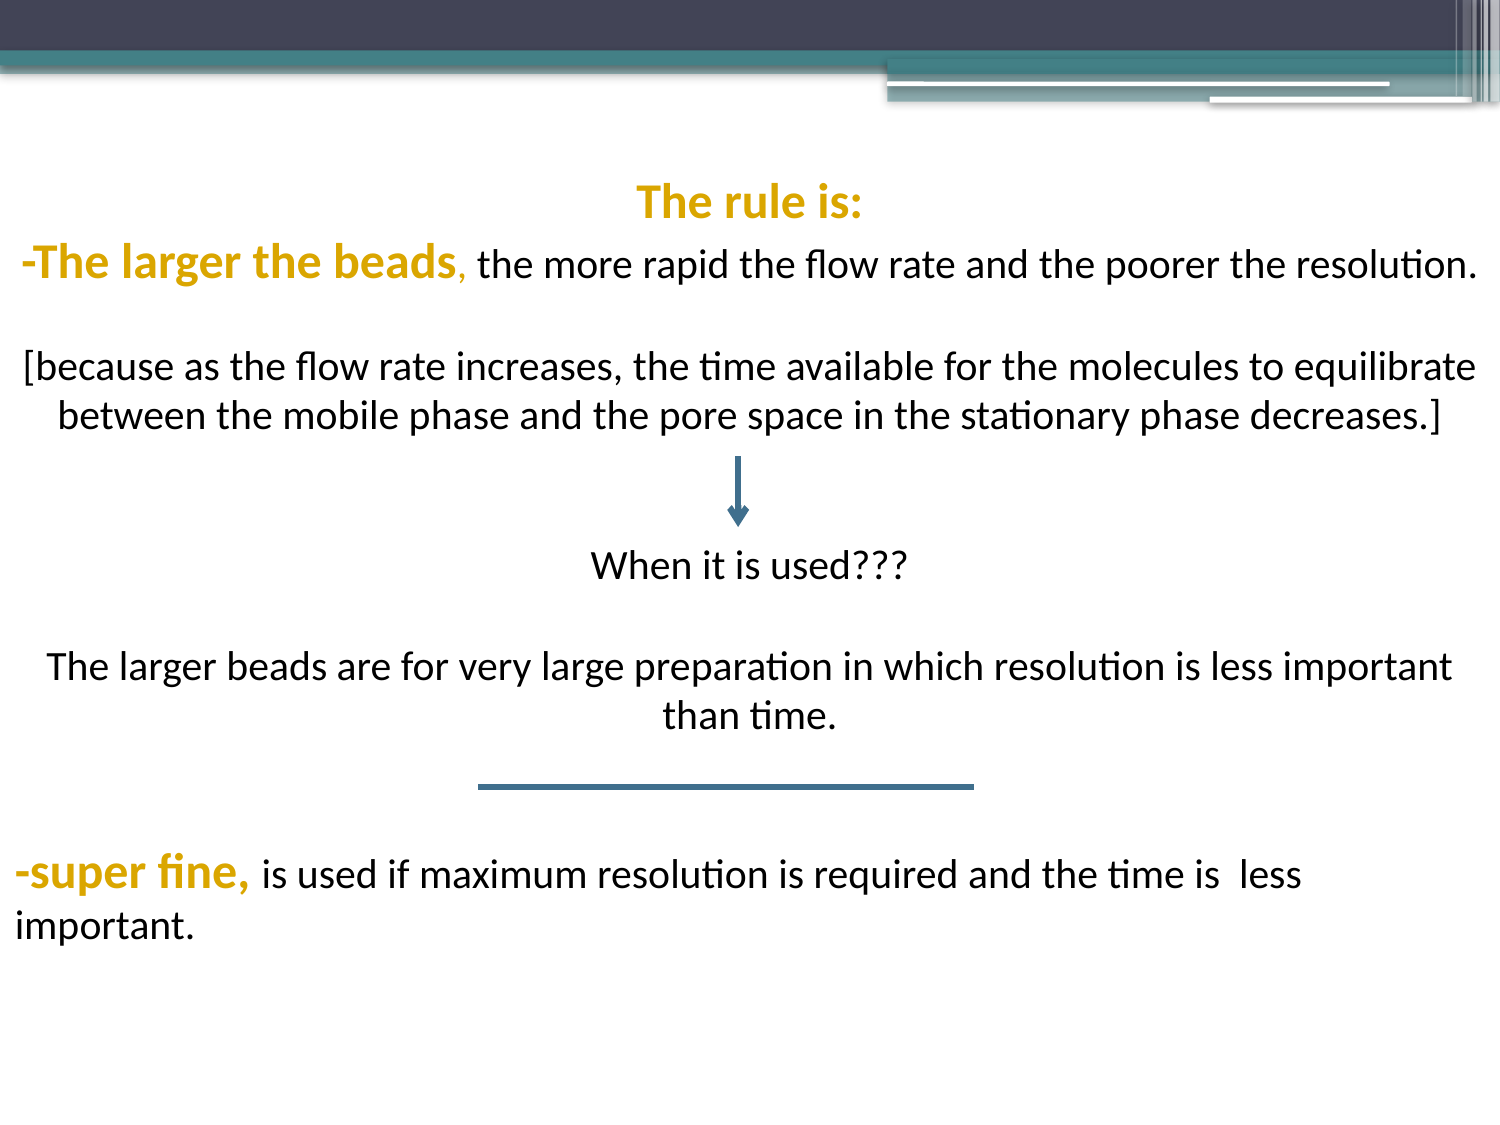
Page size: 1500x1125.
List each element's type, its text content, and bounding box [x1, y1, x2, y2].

text_box The rule is: -The larger the beads, the more rapid the flow rate and the poorer the resolution. [because as the flow rate increases, the time available for the molecules to equilibrate between the mobile phase and the pore space in the stationary phase decreases.] When it is used??? The larger beads are for very large preparation in which resolution is less important than time. -super fine, is used if maximum resolution is required and the time is less important. [0, 160, 1500, 1125]
